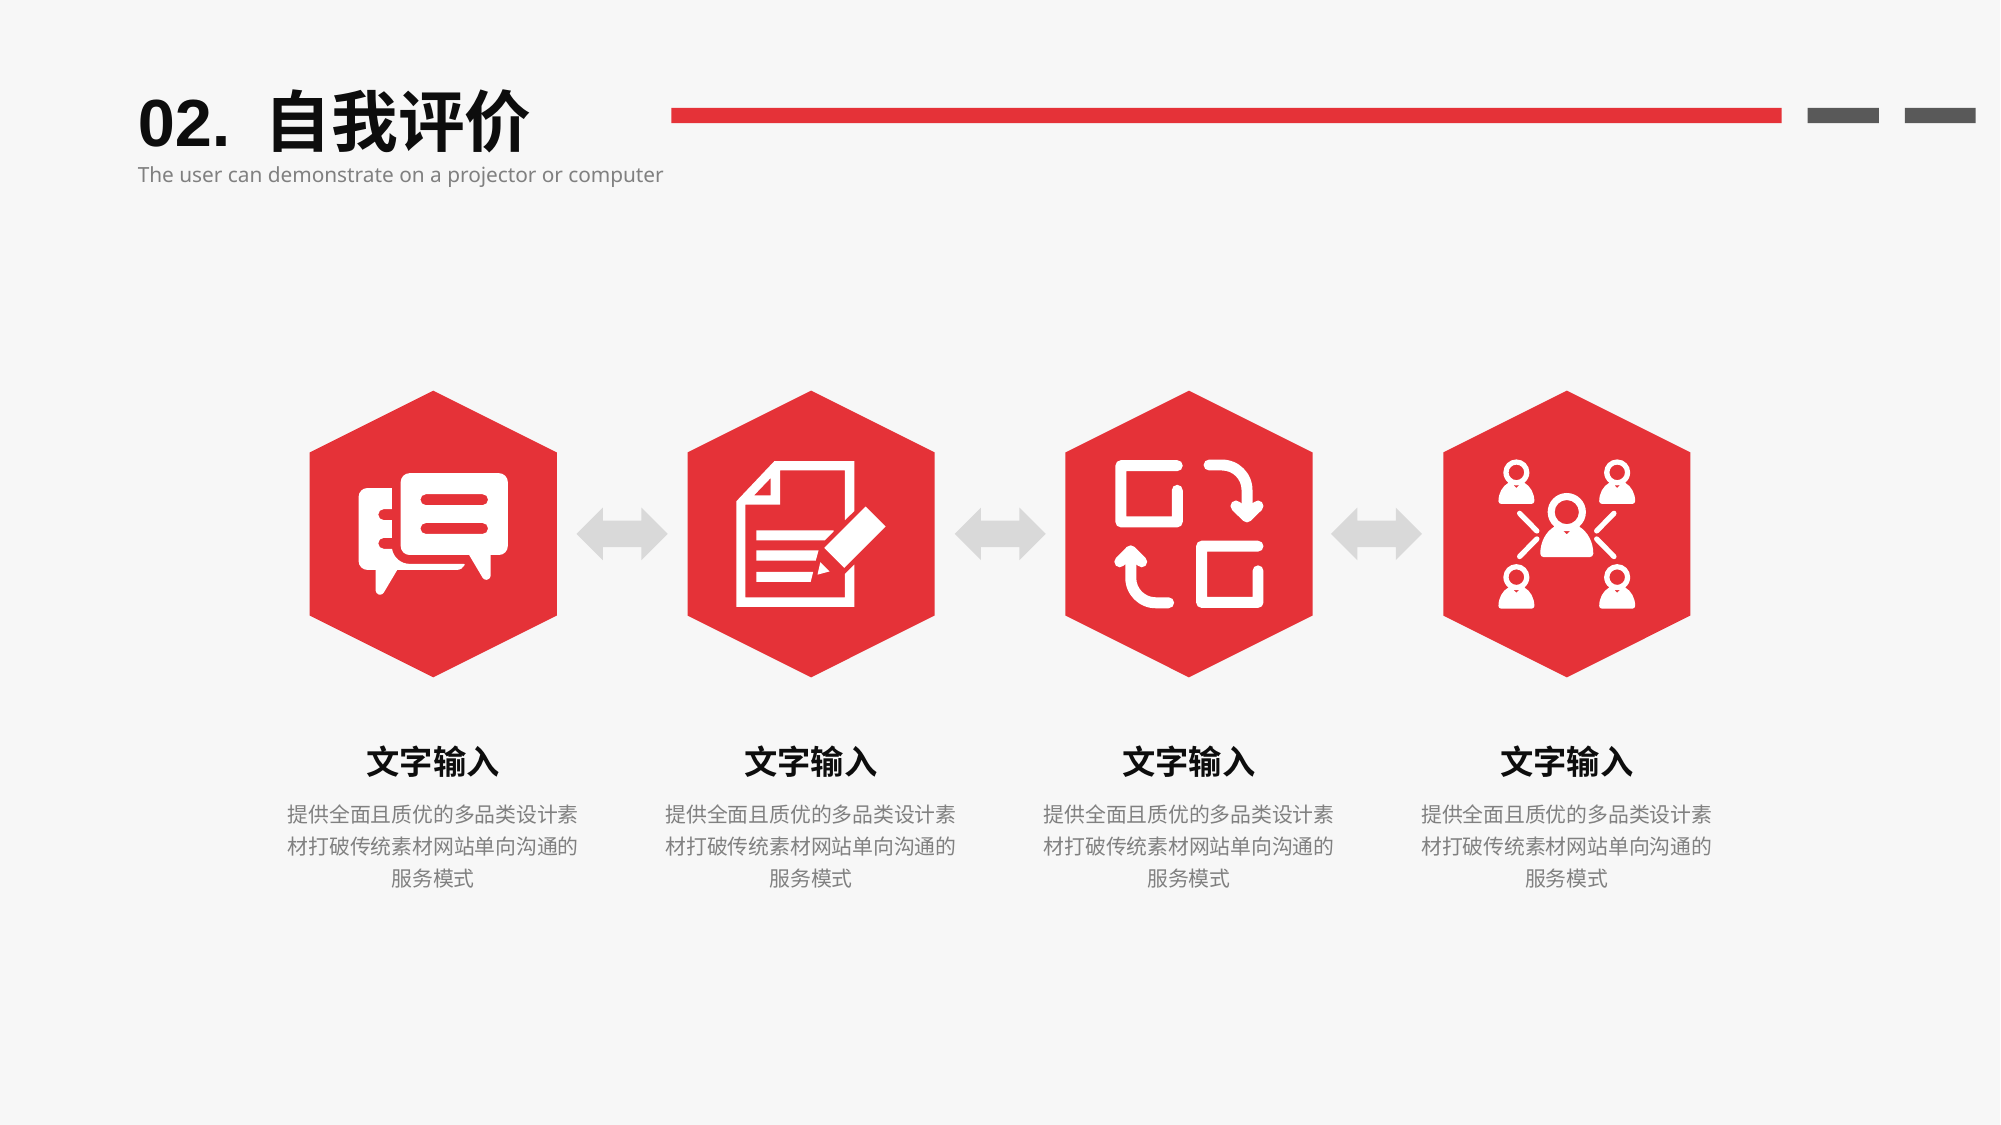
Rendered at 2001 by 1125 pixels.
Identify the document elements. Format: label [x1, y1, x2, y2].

text_box [268, 733, 598, 900]
text_box [1402, 733, 1732, 900]
text_box [687, 390, 935, 678]
text_box [1329, 505, 1424, 563]
text_box [1443, 390, 1691, 678]
text_box [123, 72, 932, 195]
text_box [1807, 107, 1880, 124]
text_box [1065, 390, 1313, 678]
text_box [1024, 733, 1354, 900]
text_box [646, 733, 976, 900]
text_box [309, 390, 557, 678]
text_box [575, 505, 670, 563]
text_box [1904, 107, 1977, 124]
text_box [953, 505, 1048, 563]
text_box [932, 107, 1783, 124]
